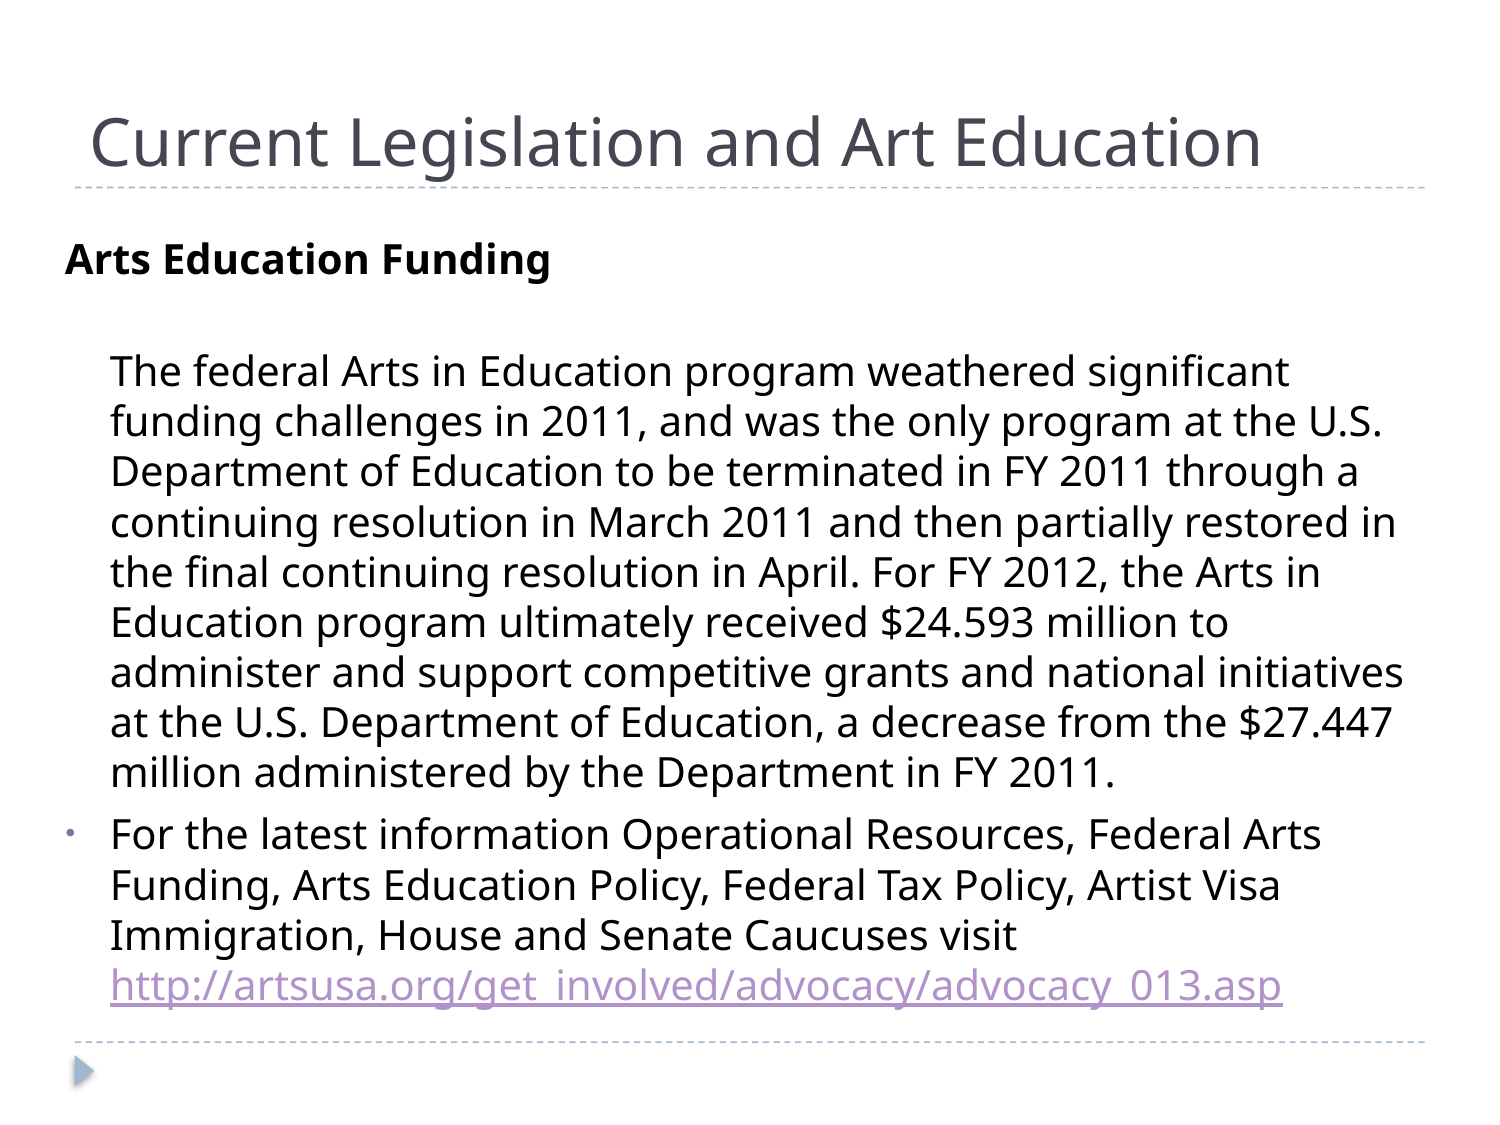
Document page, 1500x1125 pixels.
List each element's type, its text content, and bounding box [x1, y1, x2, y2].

title Current Legislation and Art Education [75, 24, 1425, 188]
list Arts Education Funding The federal Arts in Education program weathered significant funding challenges in 2011, and was the only program at the U.S. Department of Education to be terminated in FY 2011 through a continuing resolution in March 2011 and then partially restored in the final continuing resolution in April. For FY 2012, the Arts in Education program ultimately received $24.593 million to administer and support competitive grants and national initiatives at the U.S. Department of Education, a decrease from the $27.447 million administered by the Department in FY 2011. For the latest information Operational Resources, Federal Arts Funding, Arts Education Policy, Federal Tax Policy, Artist Visa Immigration, House and Senate Caucuses visit http://artsusa.org/get_involved/advocacy/advocacy_013.asp [50, 224, 1463, 1075]
